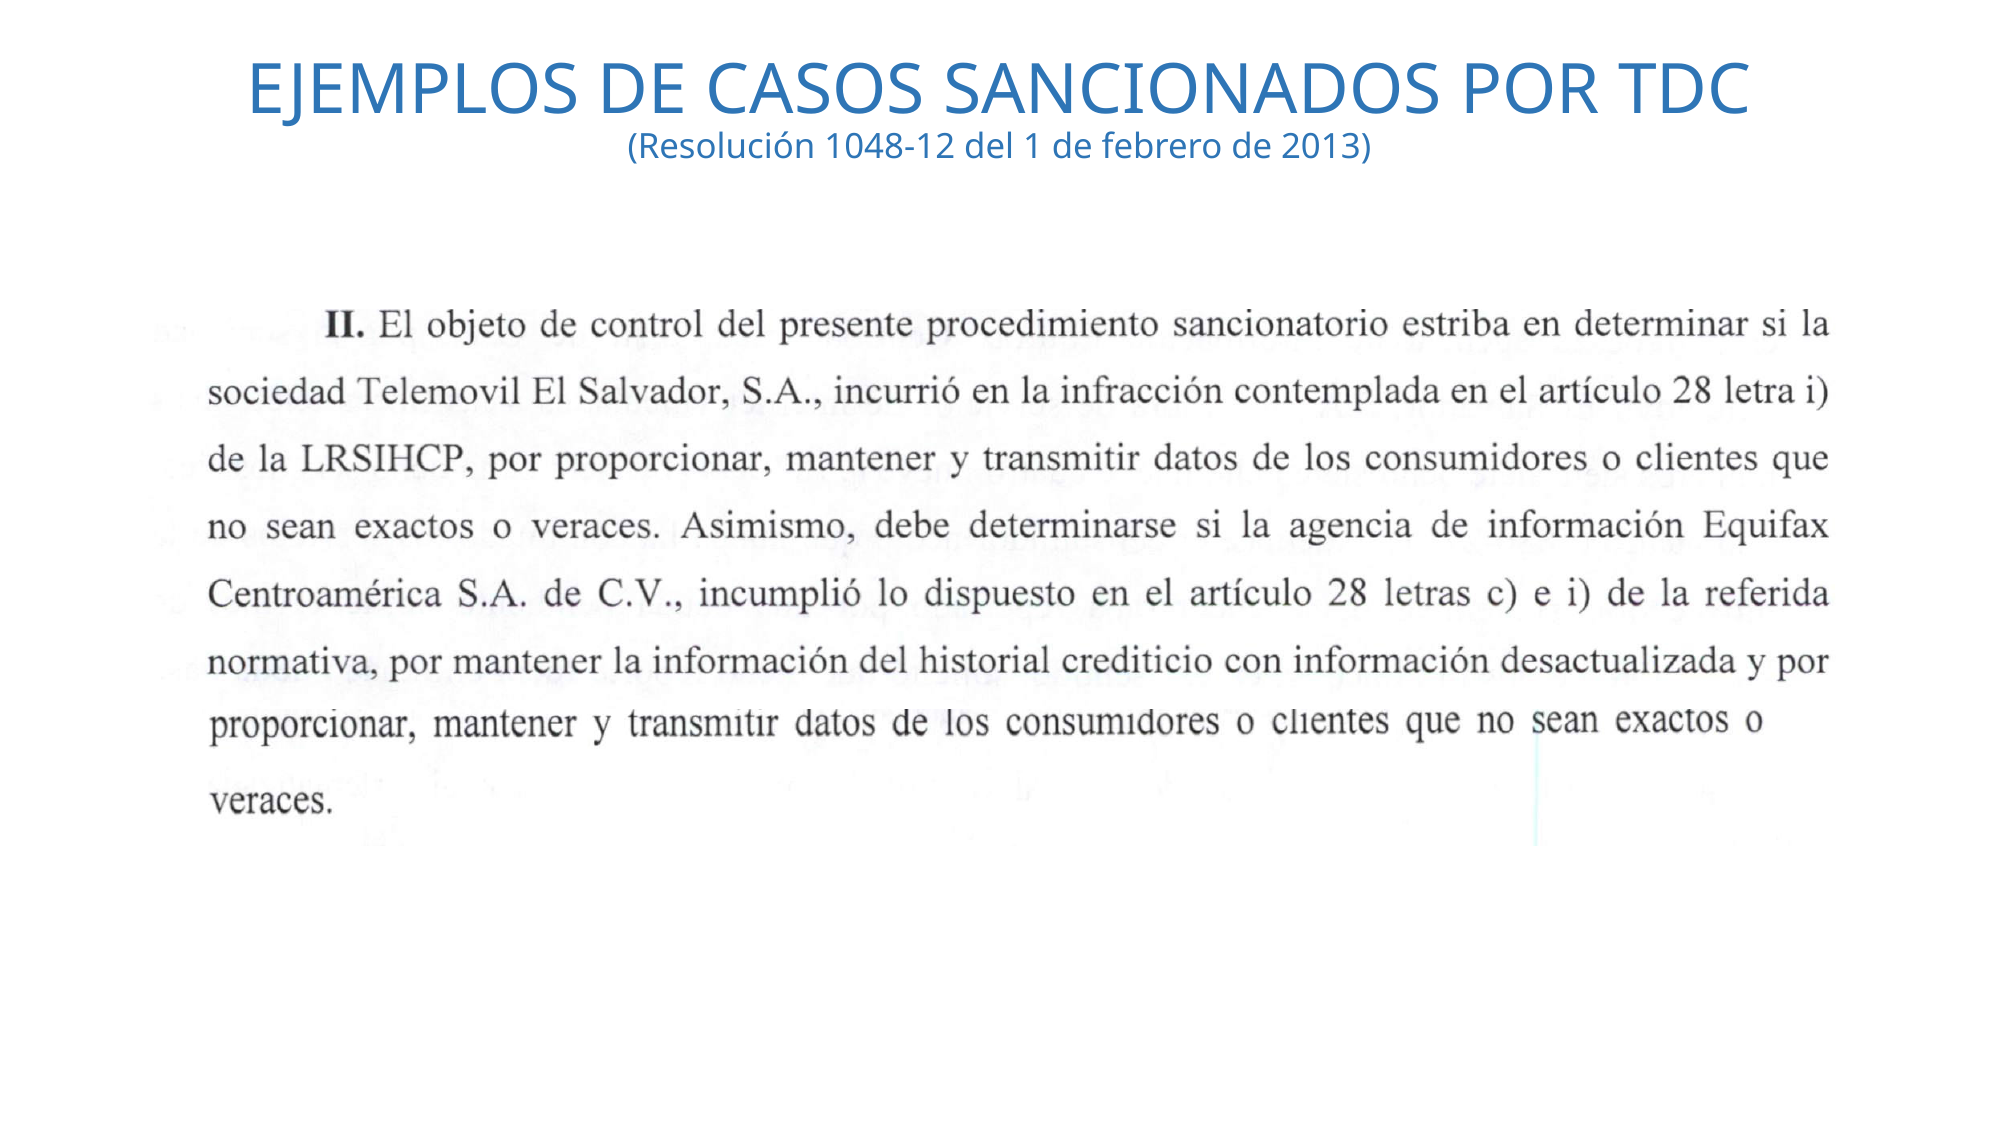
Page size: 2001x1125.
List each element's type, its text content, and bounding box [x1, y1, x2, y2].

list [137, 309, 1863, 726]
title EJEMPLOS DE CASOS SANCIONADOS POR TDC (Resolución 1048-12 del 1 de febrero de 2013) [137, 44, 1863, 175]
picture [199, 709, 1819, 846]
